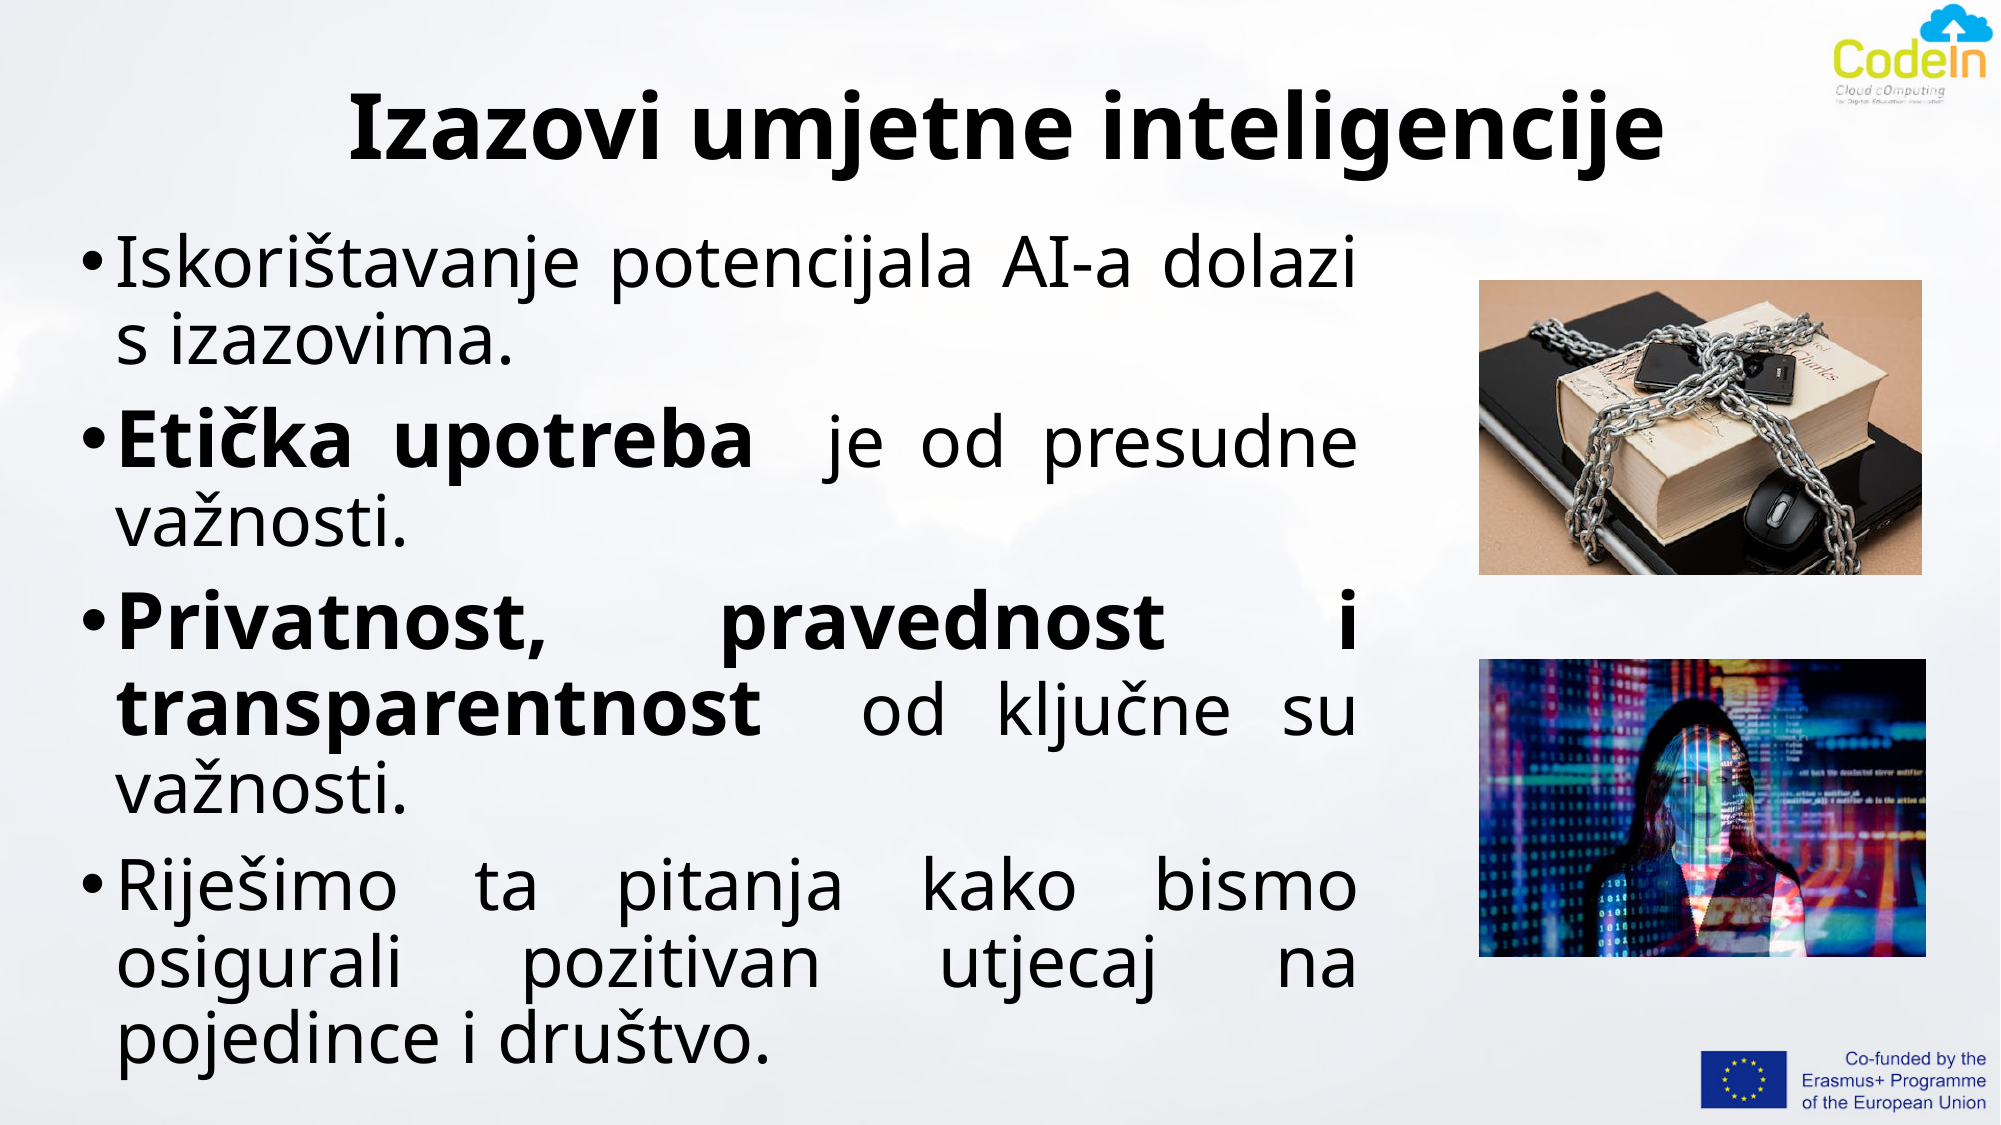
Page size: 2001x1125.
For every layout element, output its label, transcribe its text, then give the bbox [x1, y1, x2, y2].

title Izazovi umjetne inteligencije [145, 21, 1871, 239]
list Iskorištavanje potencijala AI-a dolazi s izazovima. Etička upotreba je od presudne važnosti. Privatnost, pravednost i transparentnost od ključne su važnosti. Riješimo ta pitanja kako bismo osigurali pozitivan utjecaj na pojedince i društvo. [65, 218, 1375, 1095]
picture [0, 0, 2001, 1125]
